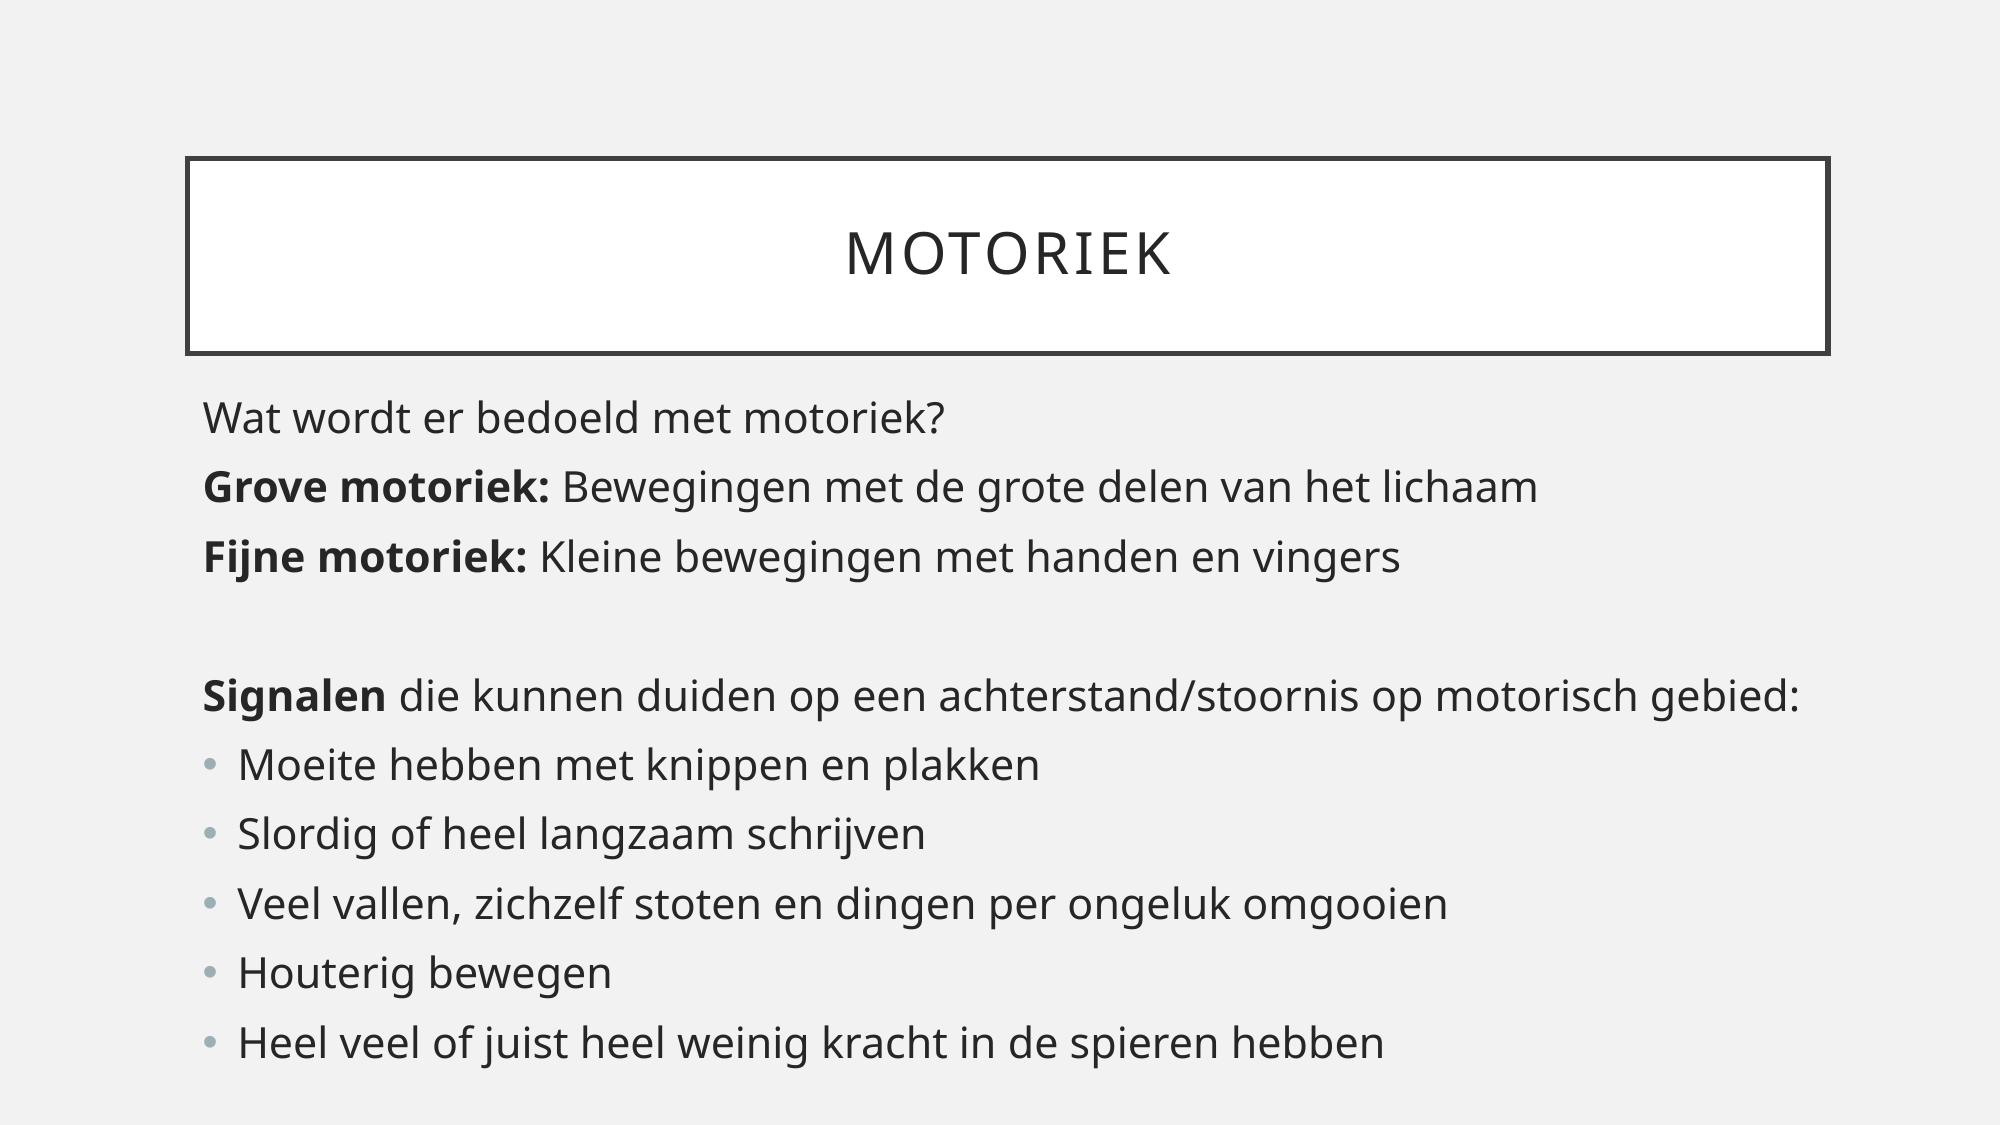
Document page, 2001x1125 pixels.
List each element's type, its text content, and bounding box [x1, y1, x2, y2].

title Motoriek [185, 156, 1831, 356]
list Wat wordt er bedoeld met motoriek? Grove motoriek: Bewegingen met de grote delen van het lichaam Fijne motoriek: Kleine bewegingen met handen en vingers Signalen die kunnen duiden op een achterstand/stoornis op motorisch gebied: Moeite hebben met knippen en plakken Slordig of heel langzaam schrijven Veel vallen, zichzelf stoten en dingen per ongeluk omgooien Houterig bewegen Heel veel of juist heel weinig kracht in de spieren hebben [187, 382, 1829, 1125]
